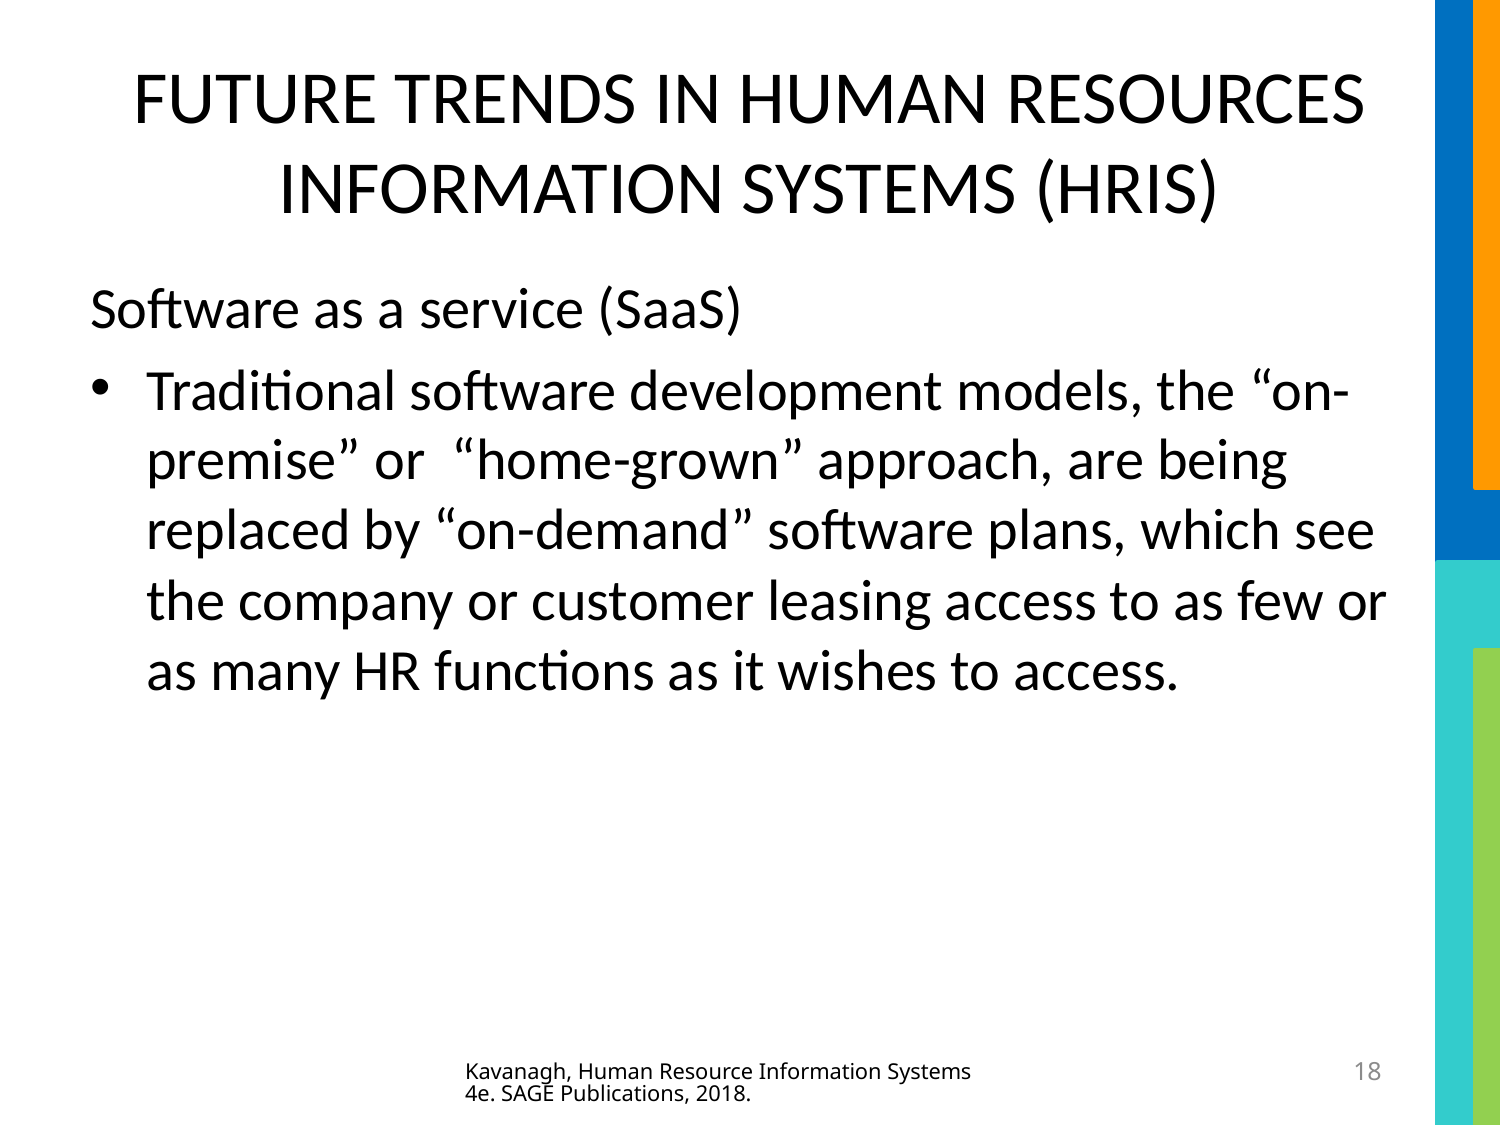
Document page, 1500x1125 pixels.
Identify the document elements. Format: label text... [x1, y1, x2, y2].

footer Kavanagh, Human Resource Information Systems 4e. SAGE Publications, 2018. [450, 1042, 1004, 1103]
list Software as a service (SaaS) Traditional software development models, the “on-premise” or “home-grown” approach, are being replaced by “on-demand” software plans, which see the company or customer leasing access to as few or as many HR functions as it wishes to access. [75, 262, 1425, 1005]
slide_number 18 [1059, 1042, 1397, 1103]
title FUTURE TRENDS IN HUMAN RESOURCES INFORMATION SYSTEMS (HRIS) [75, 45, 1425, 233]
